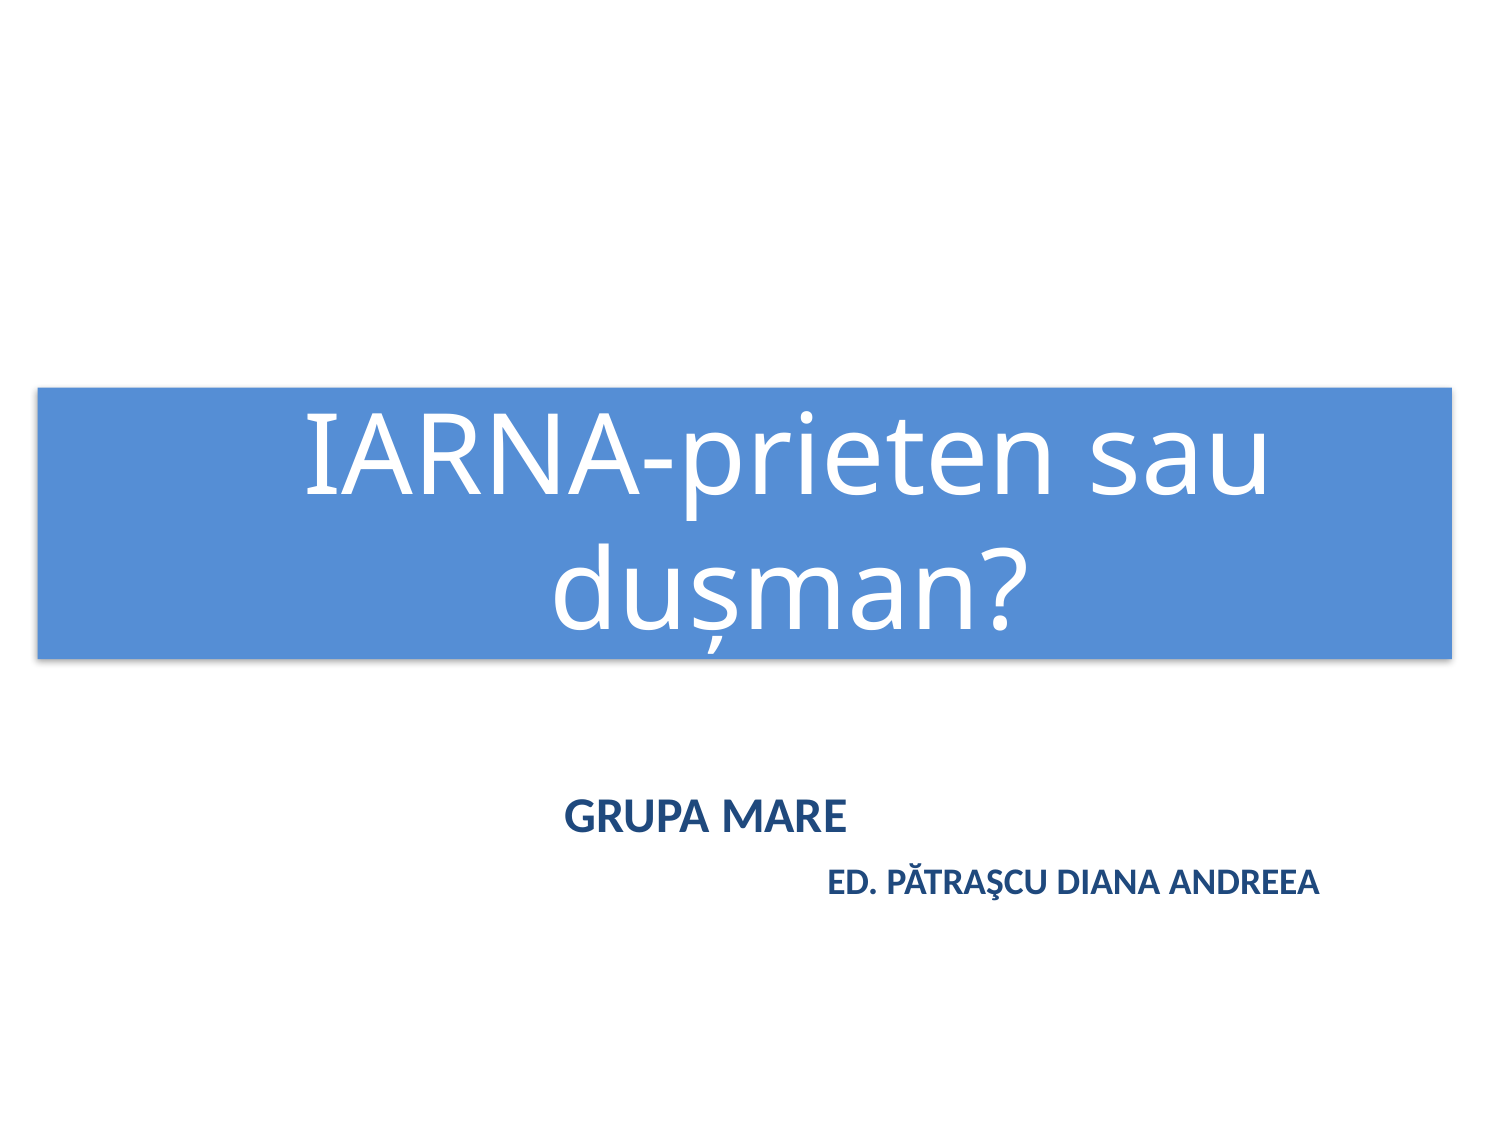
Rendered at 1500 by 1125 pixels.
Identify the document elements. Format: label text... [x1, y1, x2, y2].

text_box GRUPA MARE [462, 774, 950, 850]
text_box [37, 387, 174, 660]
text_box ED. PĂTRAŞCU DIANA ANDREEA [812, 849, 1463, 910]
text_box IARNA-prieten sau duşman? [174, 374, 1404, 660]
text_box [1404, 387, 1453, 660]
